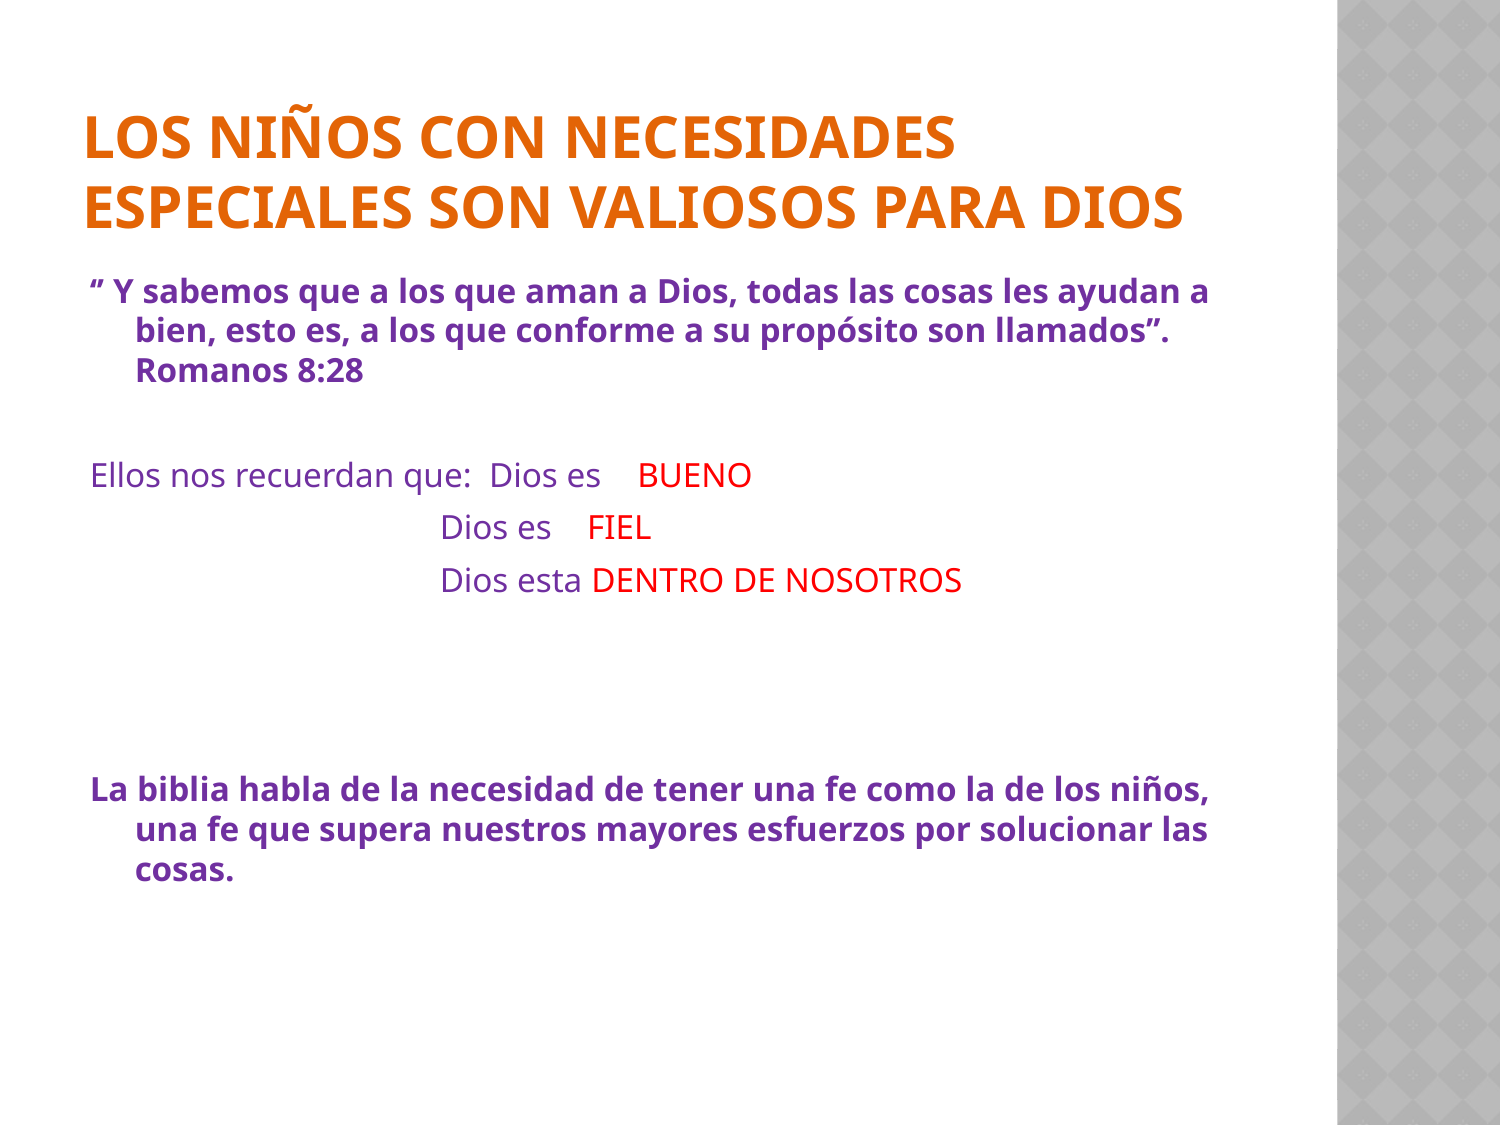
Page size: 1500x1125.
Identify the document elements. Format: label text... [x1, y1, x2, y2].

list ‘’ Y sabemos que a los que aman a Dios, todas las cosas les ayudan a bien, esto es, a los que conforme a su propósito son llamados’’. Romanos 8:28 Ellos nos recuerdan que: Dios es BUENO Dios es FIEL Dios esta DENTRO DE NOSOTROS La biblia habla de la necesidad de tener una fe como la de los niños, una fe que supera nuestros mayores esfuerzos por solucionar las cosas. [75, 262, 1263, 1058]
title LOS NIÑOS CON NECESIDADES ESPECIALES SON VALIOSOS PARA dios [75, 52, 1263, 240]
